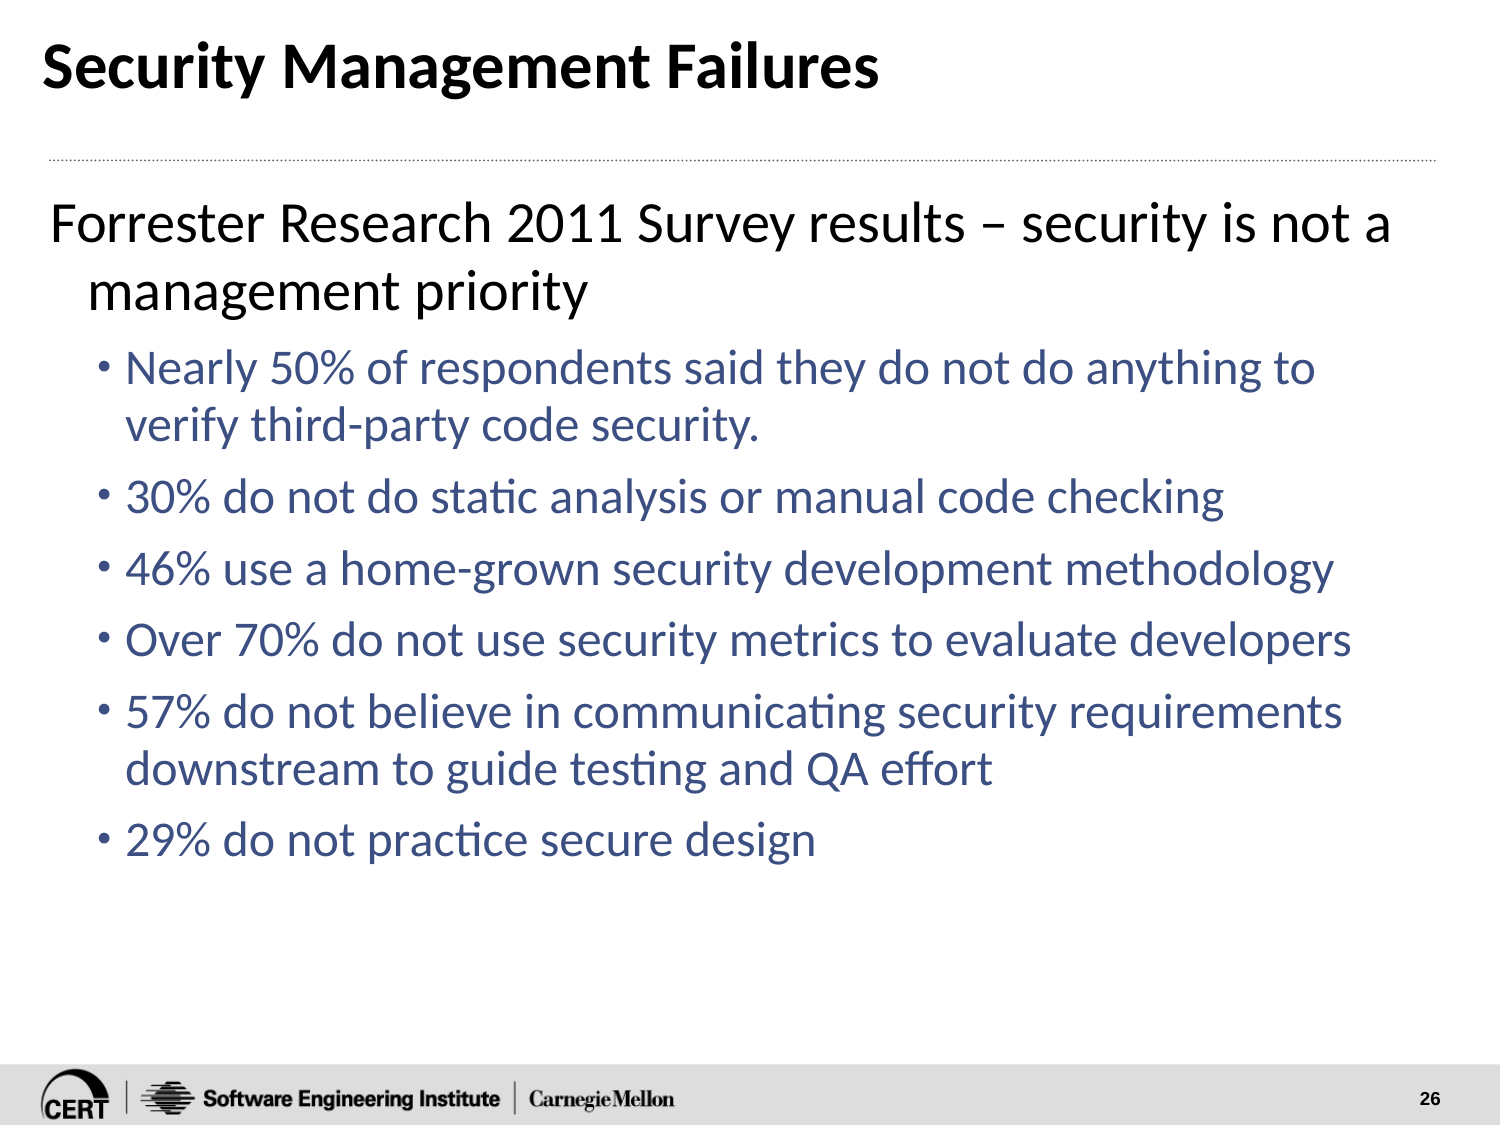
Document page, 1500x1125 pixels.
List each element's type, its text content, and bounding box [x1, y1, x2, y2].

title Security Management Failures [42, 37, 1434, 155]
picture [24, 1065, 688, 1125]
list Forrester Research 2011 Survey results – security is not a management priority Nearly 50% of respondents said they do not do anything to verify third-party code security. 30% do not do static analysis or manual code checking 46% use a home-grown security development methodology Over 70% do not use security metrics to evaluate developers 57% do not believe in communicating security requirements downstream to guide testing and QA effort 29% do not practice secure design [49, 187, 1438, 1001]
